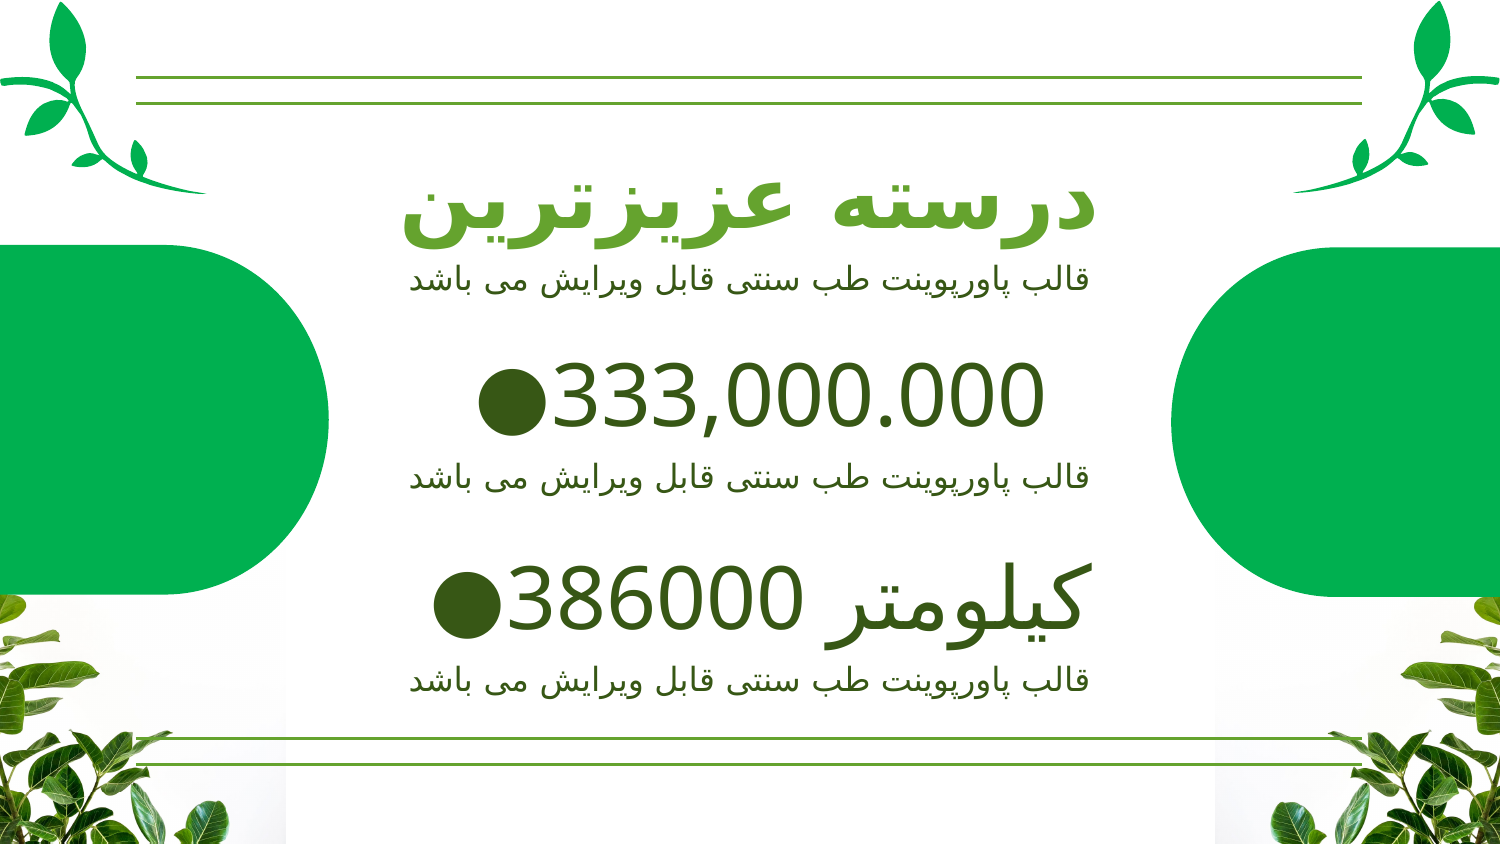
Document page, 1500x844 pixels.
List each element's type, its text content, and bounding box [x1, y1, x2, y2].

subtitle قالب پاورپوینت طب سنتی قابل ویرایش می باشد [364, 643, 1136, 695]
picture [0, 539, 286, 844]
subtitle قالب پاورپوینت طب سنتی قابل ویرایش می باشد [364, 440, 1136, 492]
subtitle قالب پاورپوینت طب سنتی قابل ویرایش می باشد [364, 242, 1136, 294]
title 333,000.000 [364, 324, 1136, 434]
text_box [1293, 0, 1500, 193]
text_box [0, 1, 207, 195]
picture [1215, 543, 1500, 844]
title درسته عزیزترین [364, 125, 1136, 236]
title 386000 کیلومتر [364, 526, 1136, 637]
